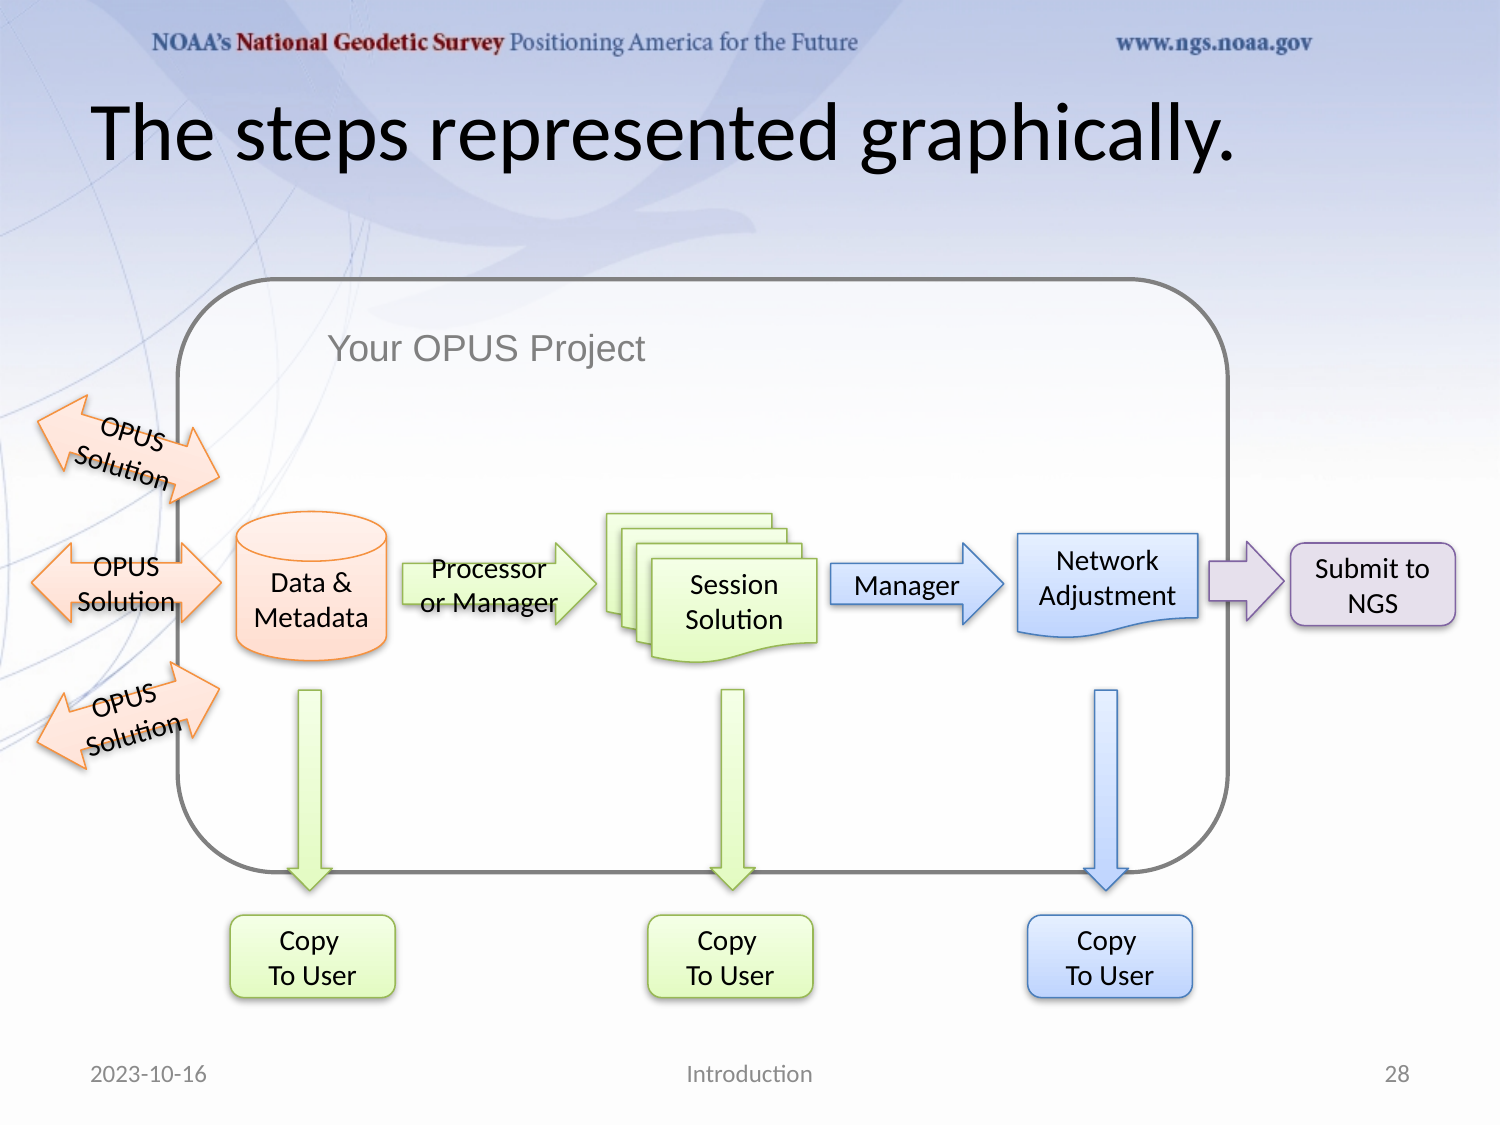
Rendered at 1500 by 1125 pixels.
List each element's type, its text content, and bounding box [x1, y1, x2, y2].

footer Introduction [512, 1042, 988, 1103]
text_box Copy To User [1026, 914, 1194, 999]
text_box [286, 689, 334, 892]
picture [0, 0, 1500, 1125]
text_box [709, 688, 756, 891]
text_box Processor or Manager [401, 542, 598, 626]
title The steps represented graphically. [74, 74, 1426, 181]
text_box Copy To User [647, 914, 814, 999]
text_box Your OPUS Project [312, 316, 662, 376]
slide_number 28 [1074, 1042, 1425, 1103]
text_box Manager [829, 542, 1005, 626]
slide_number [75, 1042, 425, 1103]
text_box OPUS Solution [36, 661, 221, 770]
text_box [1082, 689, 1130, 892]
text_box OPUS Solution [36, 394, 221, 505]
text_box Copy To User [229, 914, 397, 999]
text_box [175, 277, 1230, 875]
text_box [606, 513, 818, 664]
text_box Submit to NGS [1289, 542, 1457, 627]
text_box Data & Metadata [235, 510, 388, 662]
text_box Network Adjustment [1016, 532, 1199, 638]
text_box OPUS Solution [30, 542, 222, 624]
text_box [1208, 540, 1285, 622]
